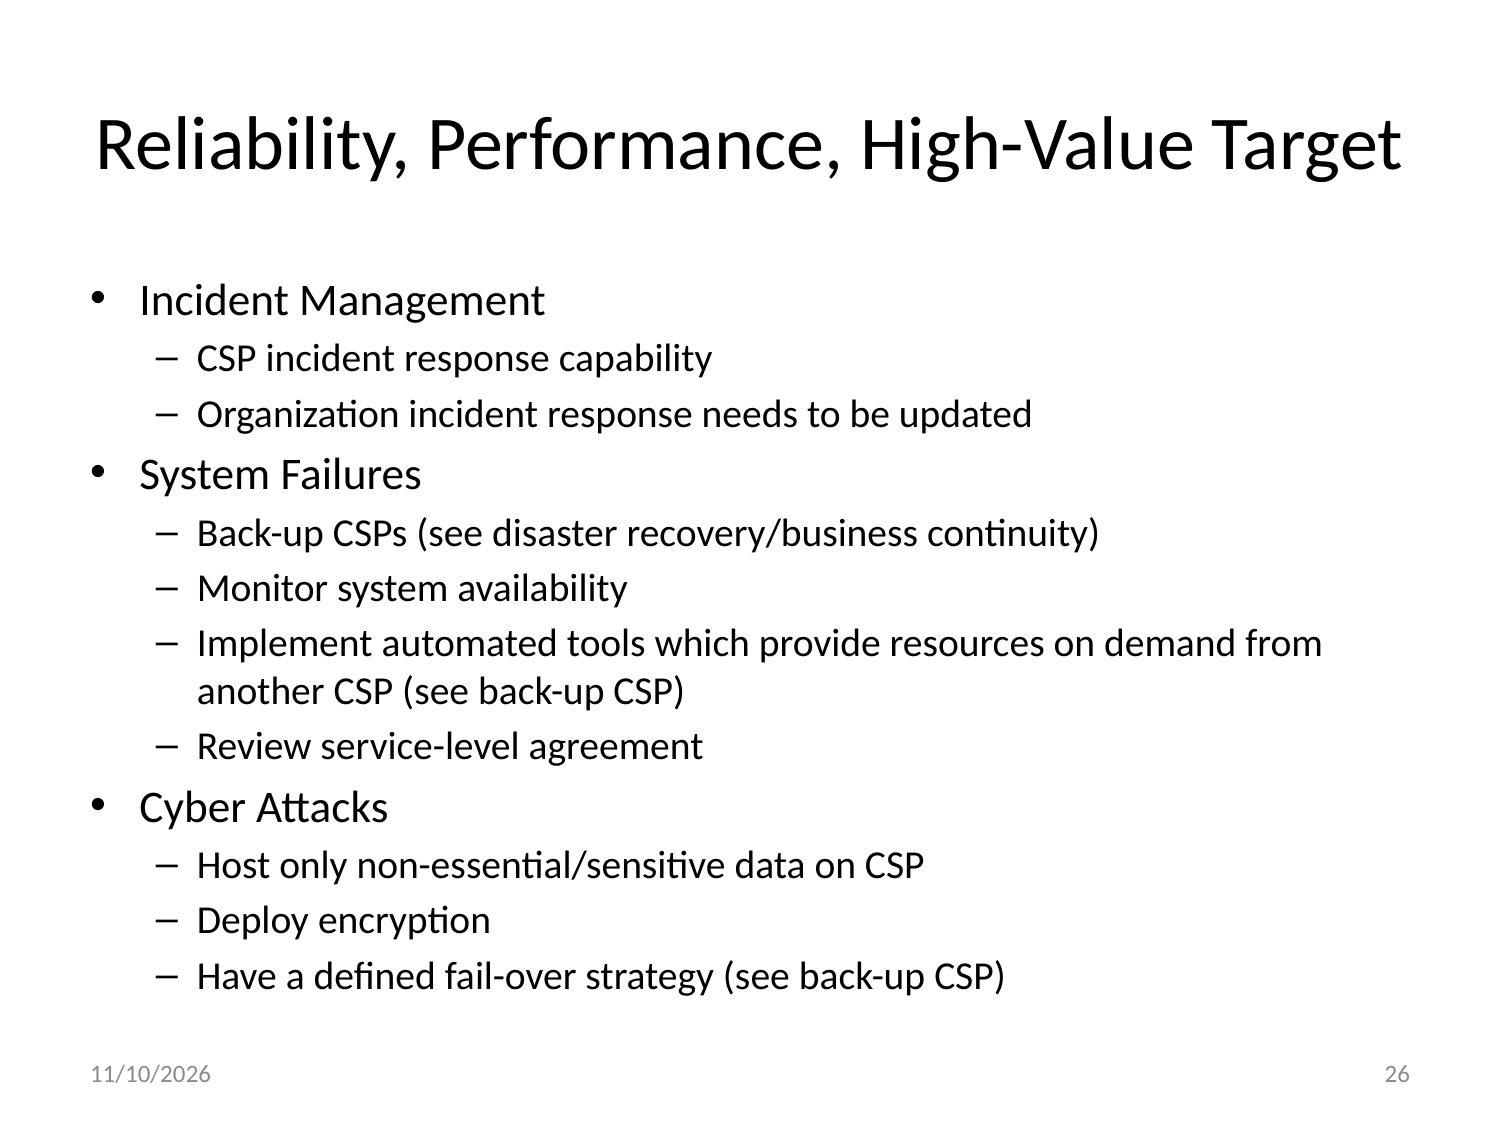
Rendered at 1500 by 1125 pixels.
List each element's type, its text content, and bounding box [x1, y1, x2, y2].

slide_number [75, 1042, 425, 1103]
list Incident Management CSP incident response capability Organization incident response needs to be updated System Failures Back-up CSPs (see disaster recovery/business continuity) Monitor system availability Implement automated tools which provide resources on demand from another CSP (see back-up CSP) Review service-level agreement Cyber Attacks Host only non-essential/sensitive data on CSP Deploy encryption Have a defined fail-over strategy (see back-up CSP) [75, 262, 1425, 1005]
slide_number 26 [1074, 1042, 1425, 1103]
title Reliability, Performance, High-Value Target [75, 45, 1425, 233]
